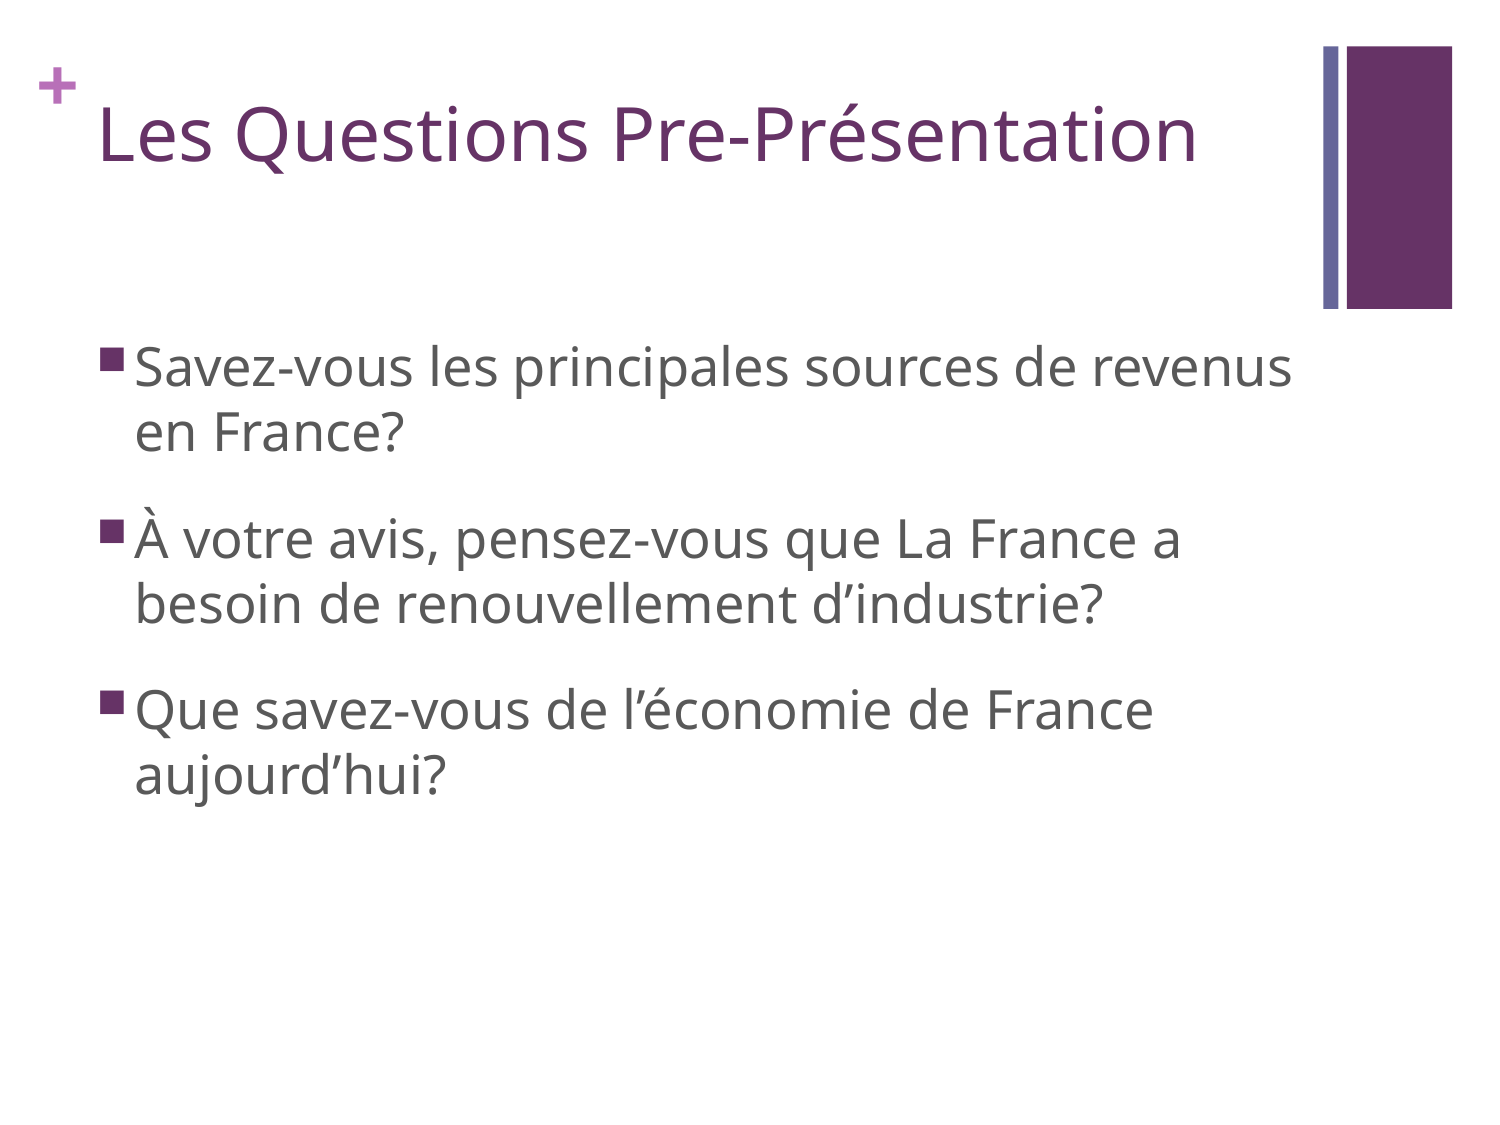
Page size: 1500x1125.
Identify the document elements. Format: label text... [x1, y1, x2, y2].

list Savez-vous les principales sources de revenus en France? À votre avis, pensez-vous que La France a besoin de renouvellement d’industrie? Que savez-vous de l’économie de France aujourd’hui? [81, 324, 1322, 1005]
title Les Questions Pre-Présentation [81, 79, 1322, 263]
